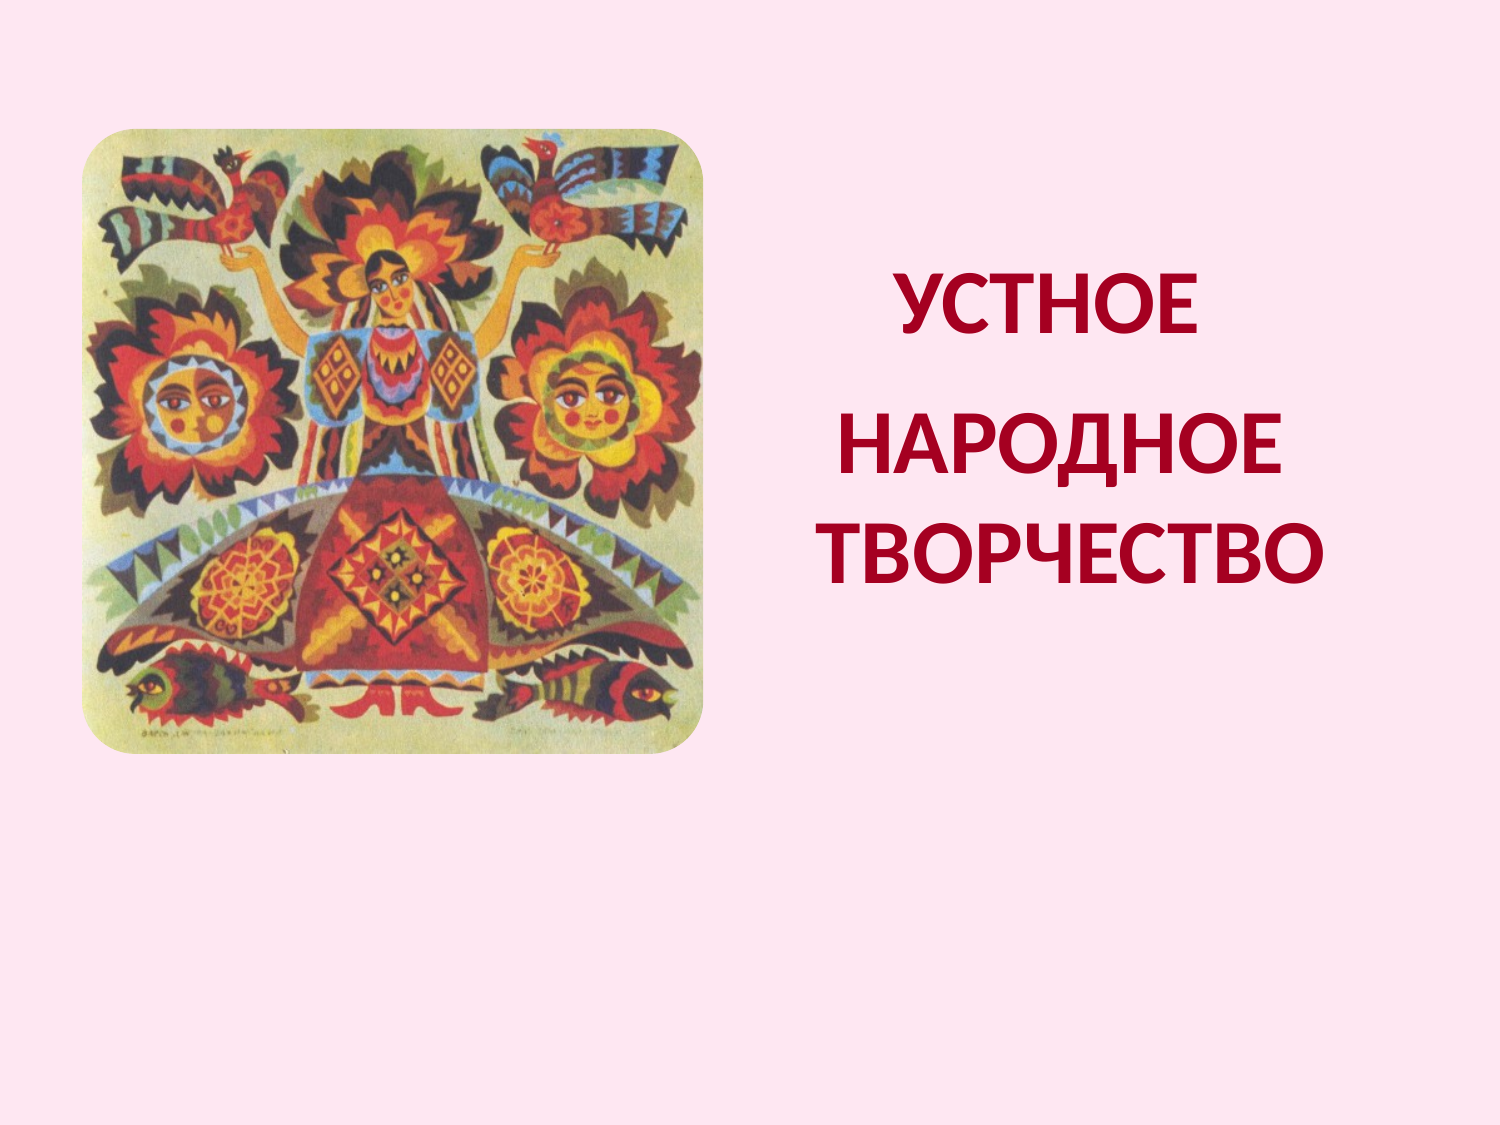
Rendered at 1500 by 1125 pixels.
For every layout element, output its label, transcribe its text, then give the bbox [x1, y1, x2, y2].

picture [81, 128, 704, 755]
text_box НАРОДНОЕ ТВОРЧЕСТВО [738, 374, 1418, 610]
text_box УСТНОЕ [878, 234, 1257, 359]
